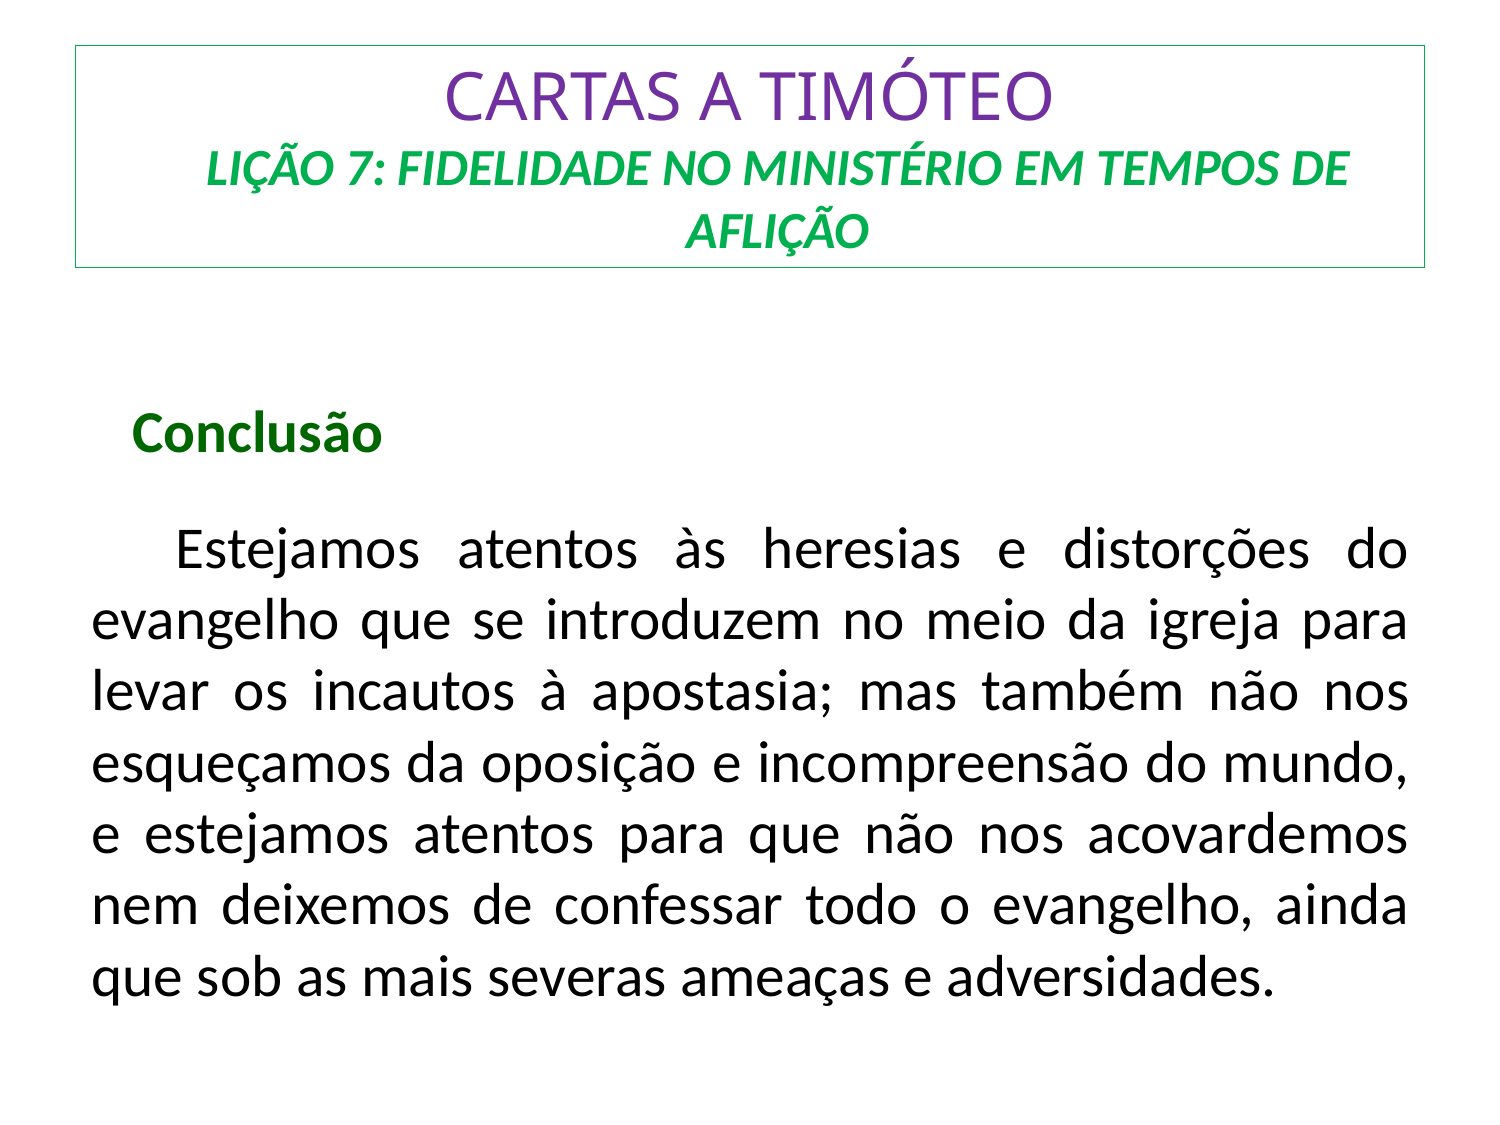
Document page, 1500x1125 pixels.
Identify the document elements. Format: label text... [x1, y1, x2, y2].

title CARTAS A TIMÓTEO LIÇÃO 7: FIDELIDADE NO MINISTÉRIO EM TEMPOS DE AFLIÇÃO [75, 45, 1425, 268]
list Conclusão Estejamos atentos às heresias e distorções do evangelho que se introduzem no meio da igreja para levar os incautos à apostasia; mas também não nos esqueçamos da oposição e incompreensão do mundo, e estejamos atentos para que não nos acovardemos nem deixemos de confessar todo o evangelho, ainda que sob as mais severas ameaças e adversidades. [76, 385, 1427, 1047]
